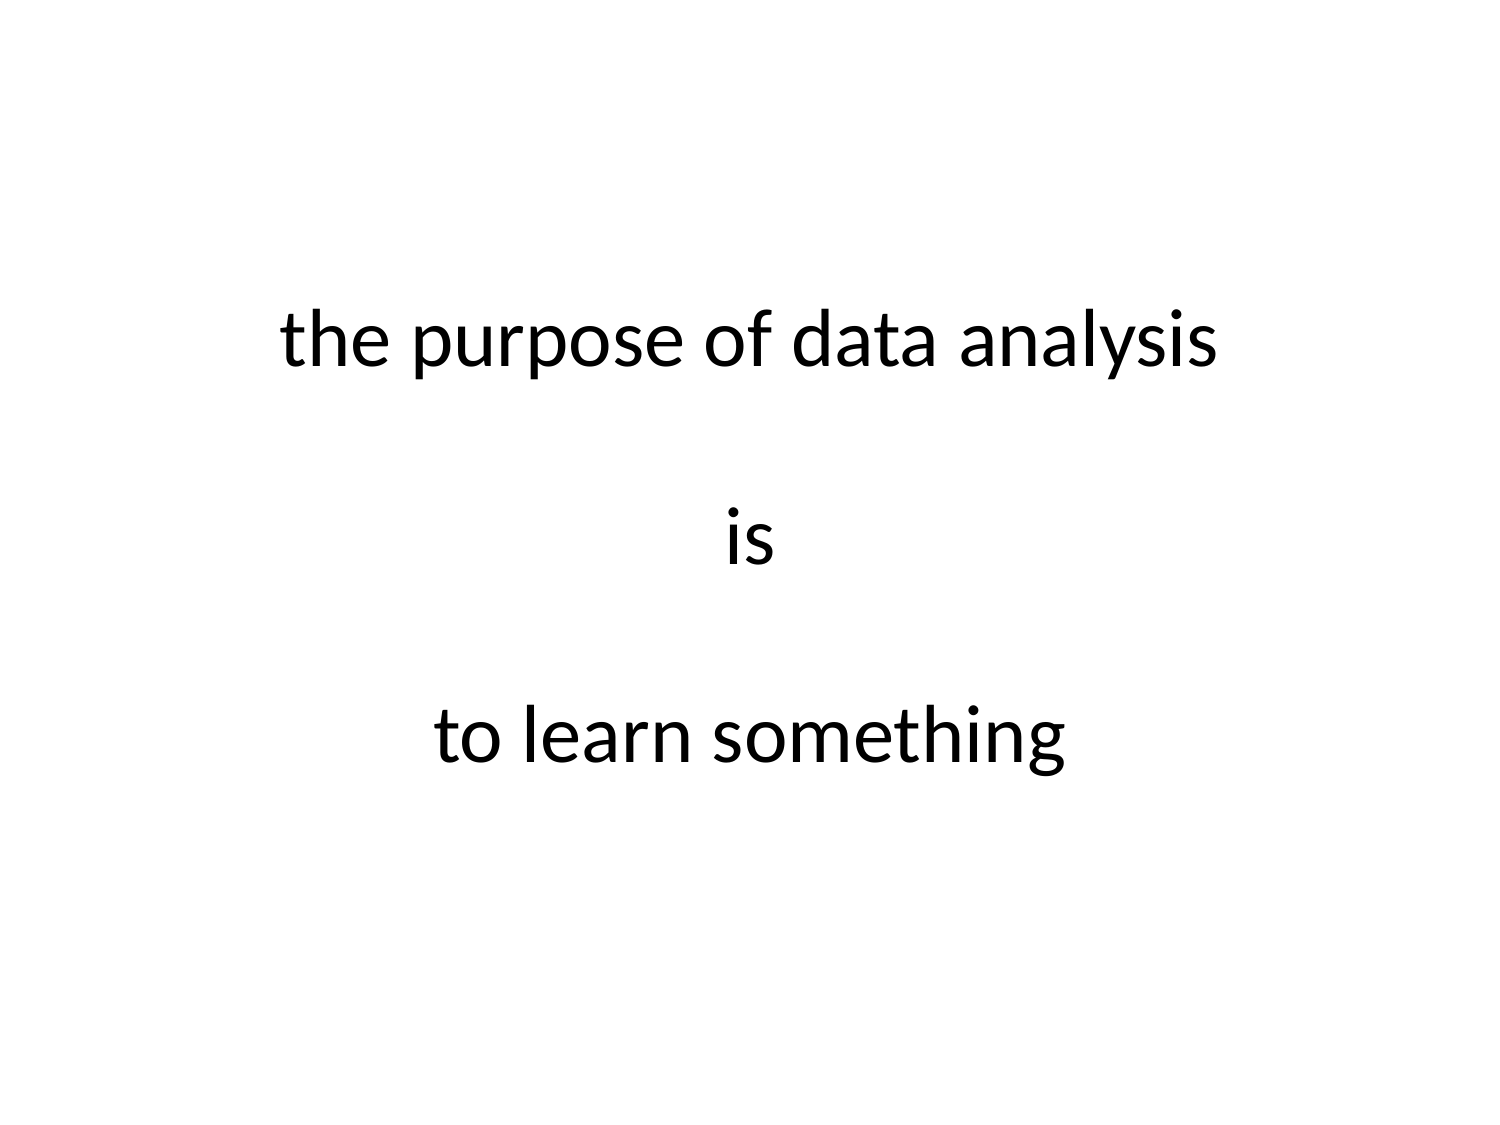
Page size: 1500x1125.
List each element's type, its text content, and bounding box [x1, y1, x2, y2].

title the purpose of data analysis is to learn something [112, 275, 1388, 788]
